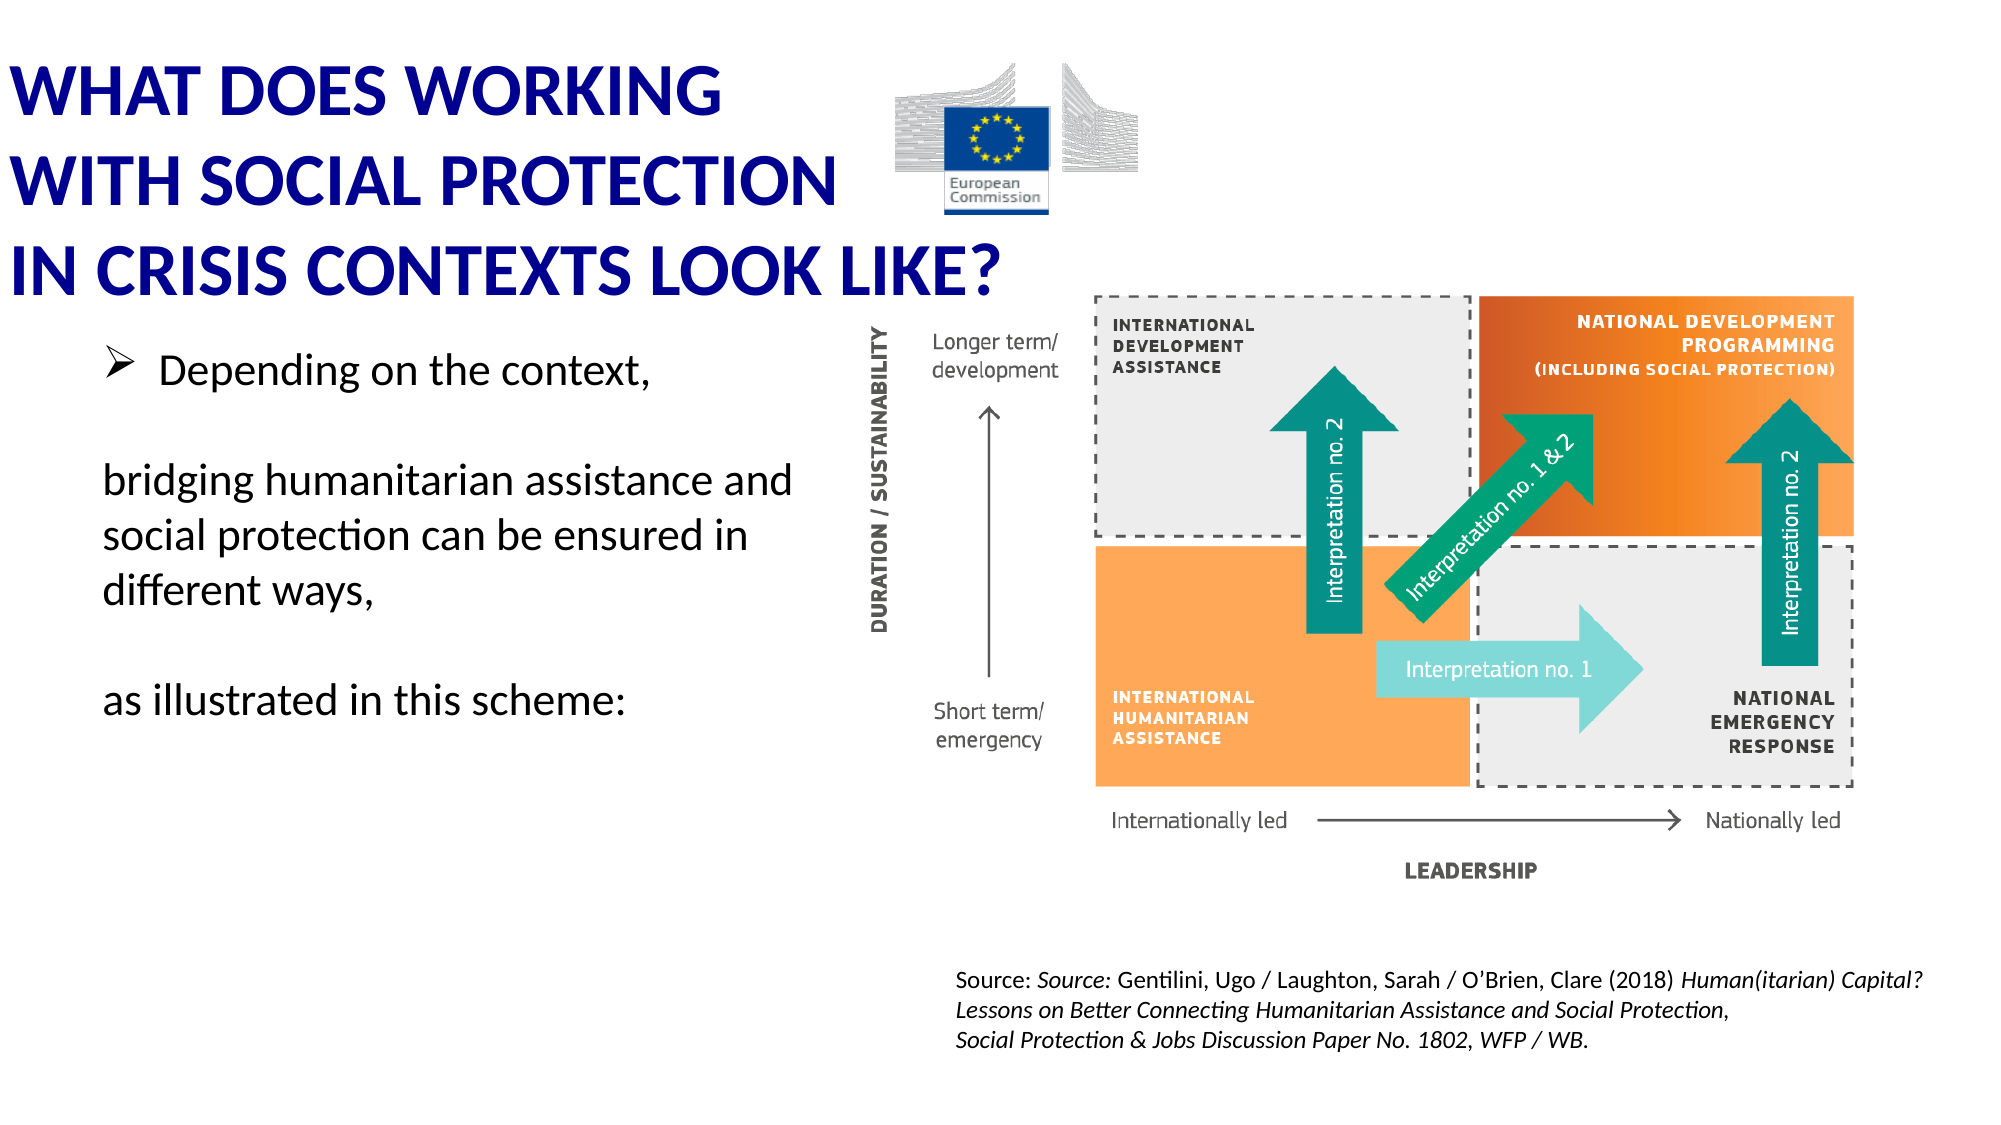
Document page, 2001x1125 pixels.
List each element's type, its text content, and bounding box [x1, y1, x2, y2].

picture [823, 62, 1949, 1125]
text_box WHAT DOES WORKING WITH SOCIAL PROTECTION IN CRISIS CONTEXTS LOOK LIKE? [0, 33, 1796, 221]
text_box Depending on the context, bridging humanitarian assistance and social protection can be ensured in different ways, as illustrated in this scheme: [87, 332, 818, 733]
